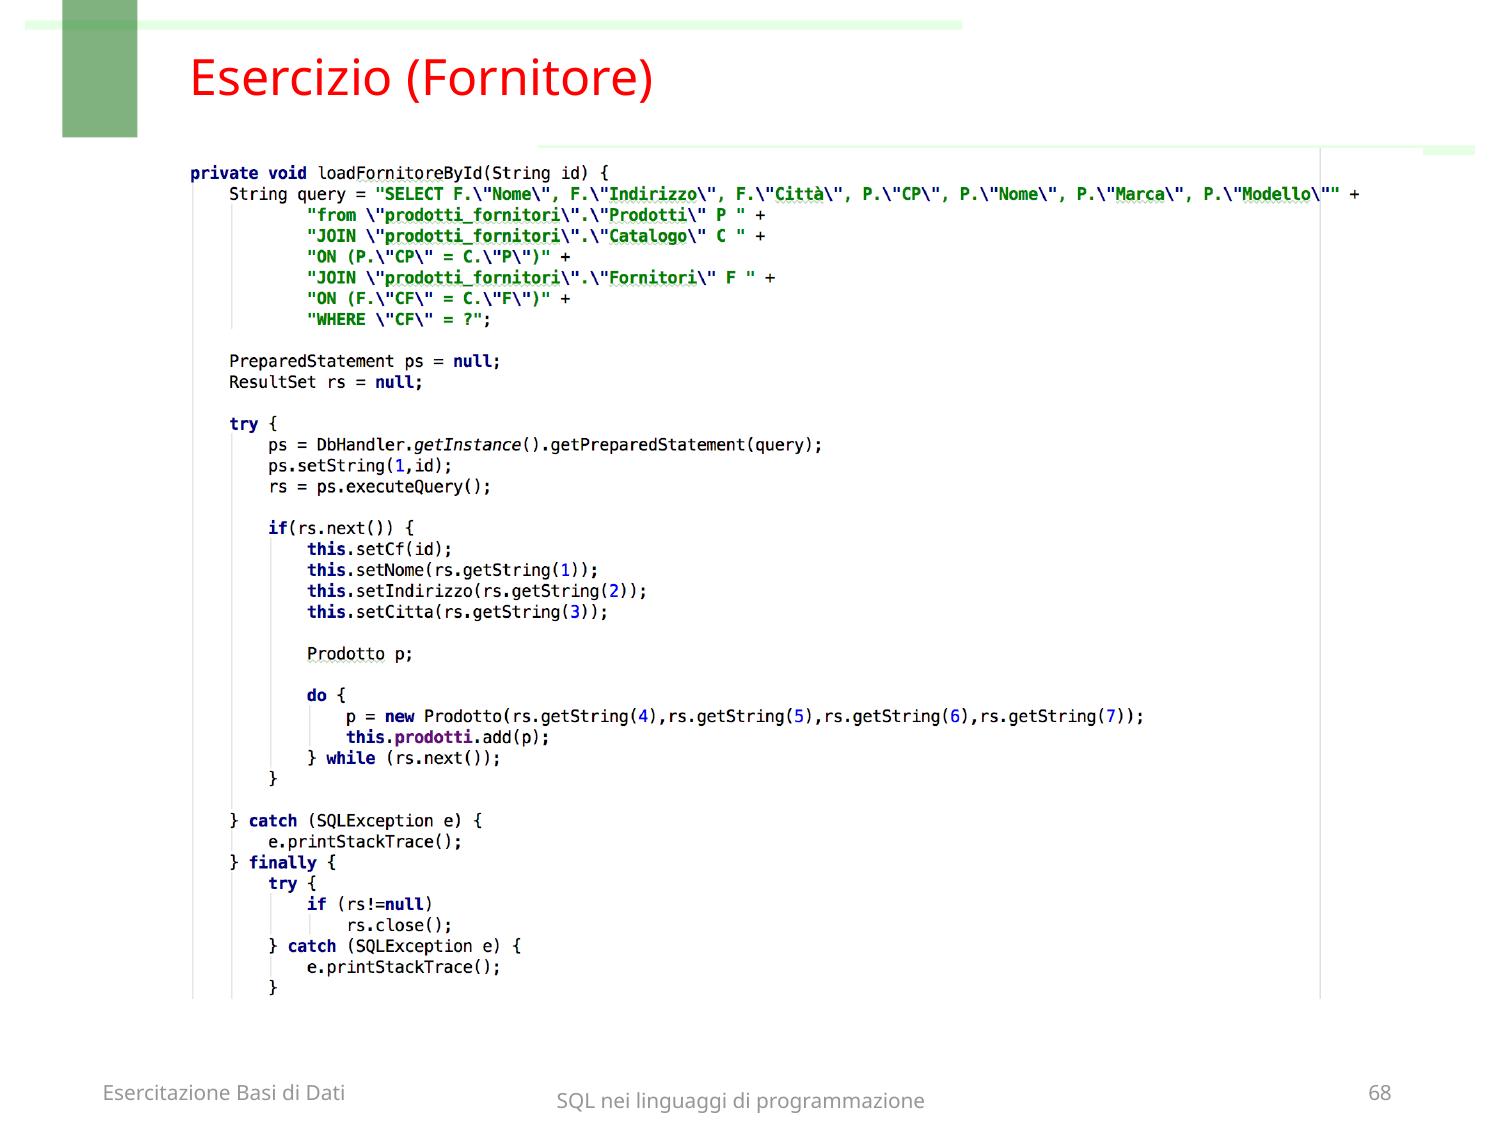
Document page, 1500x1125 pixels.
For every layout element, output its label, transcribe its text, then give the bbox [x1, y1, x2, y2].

title Esercizio (Fornitore) [174, 24, 1425, 125]
footer SQL nei linguaggi di programmazione [425, 1082, 1057, 1120]
picture [166, 148, 1424, 1000]
